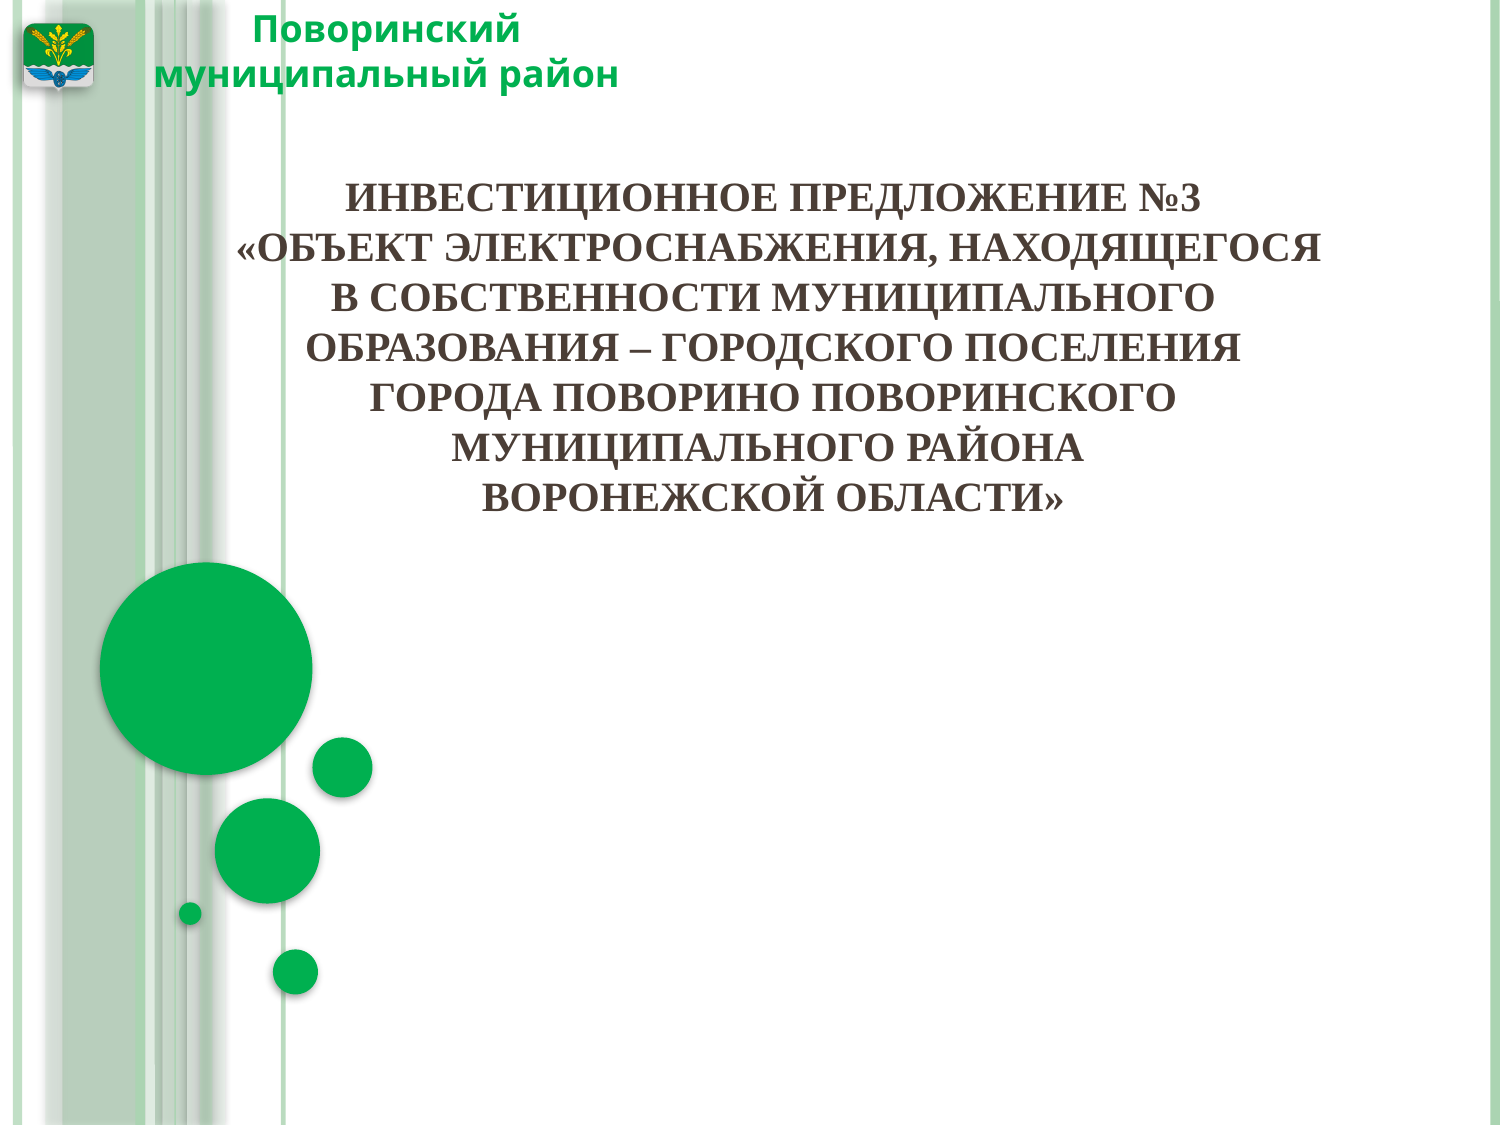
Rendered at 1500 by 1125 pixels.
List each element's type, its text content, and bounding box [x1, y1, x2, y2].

text_box Поворинский муниципальный район [70, 0, 704, 103]
title Инвестиционное предложение №3 «Объект электроснабжения, находящегося в собственности муниципального образования – городского поселения города Поворино Поворинского муниципального района Воронежской области» [199, 140, 1348, 528]
picture [22, 22, 95, 94]
